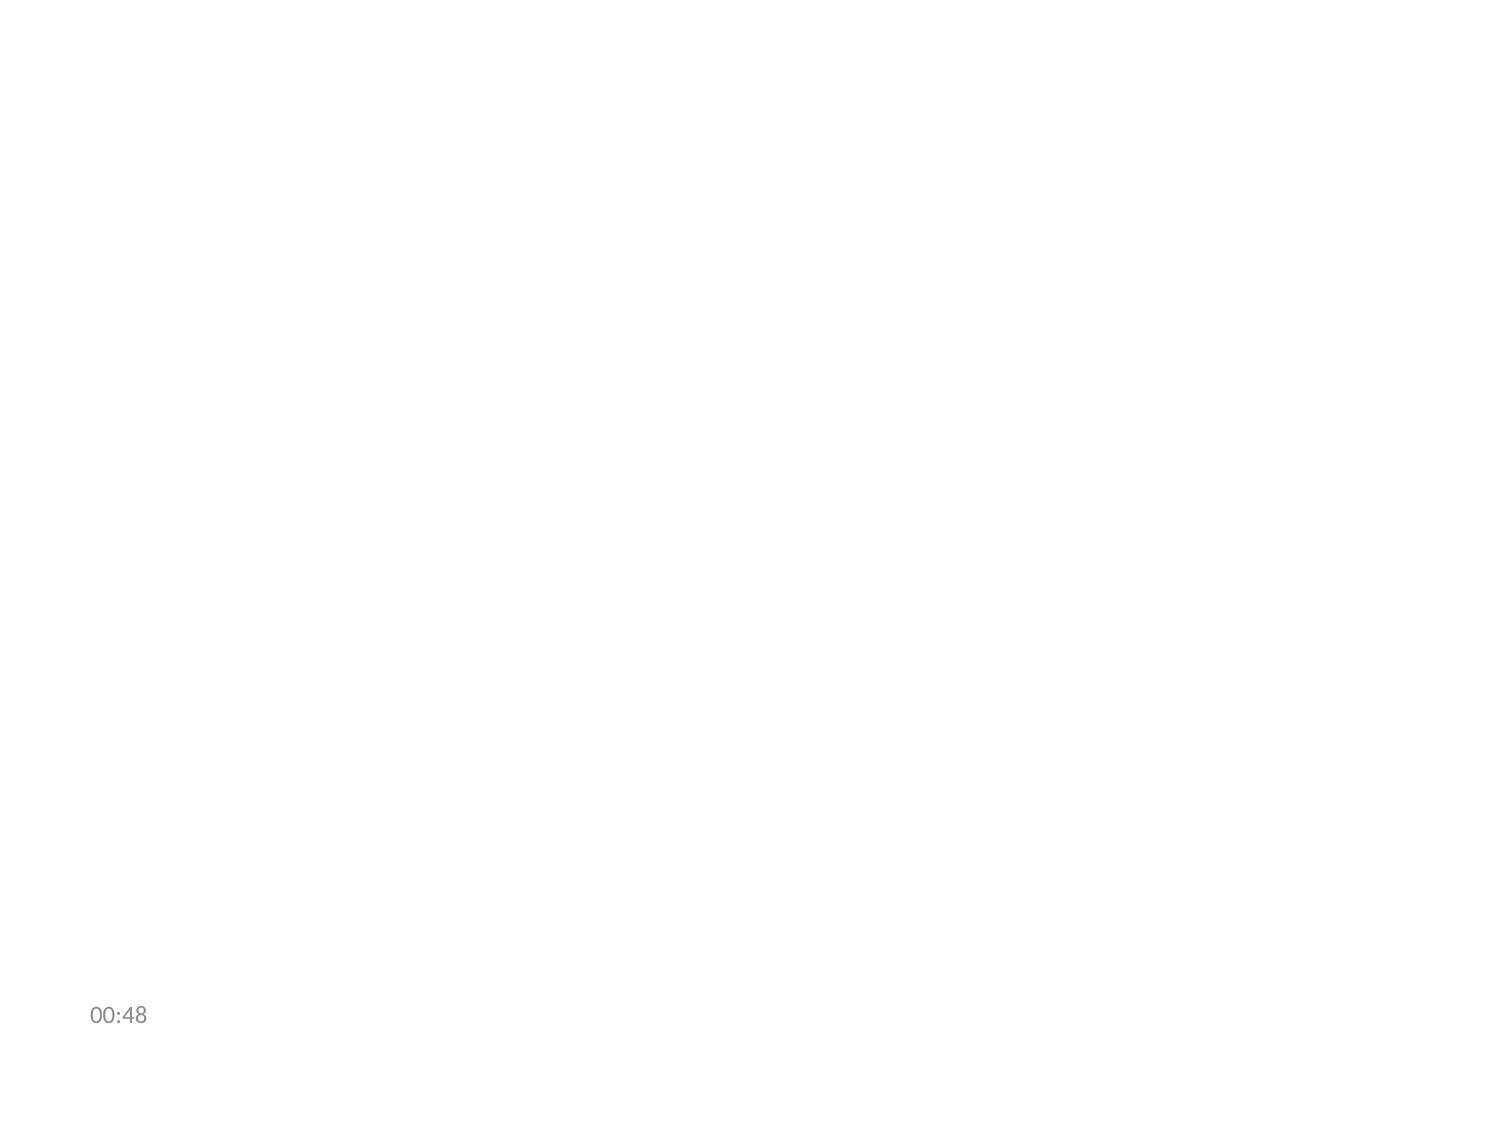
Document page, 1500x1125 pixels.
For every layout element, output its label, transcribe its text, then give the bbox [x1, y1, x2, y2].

text_box 15:35 [75, 983, 425, 1044]
